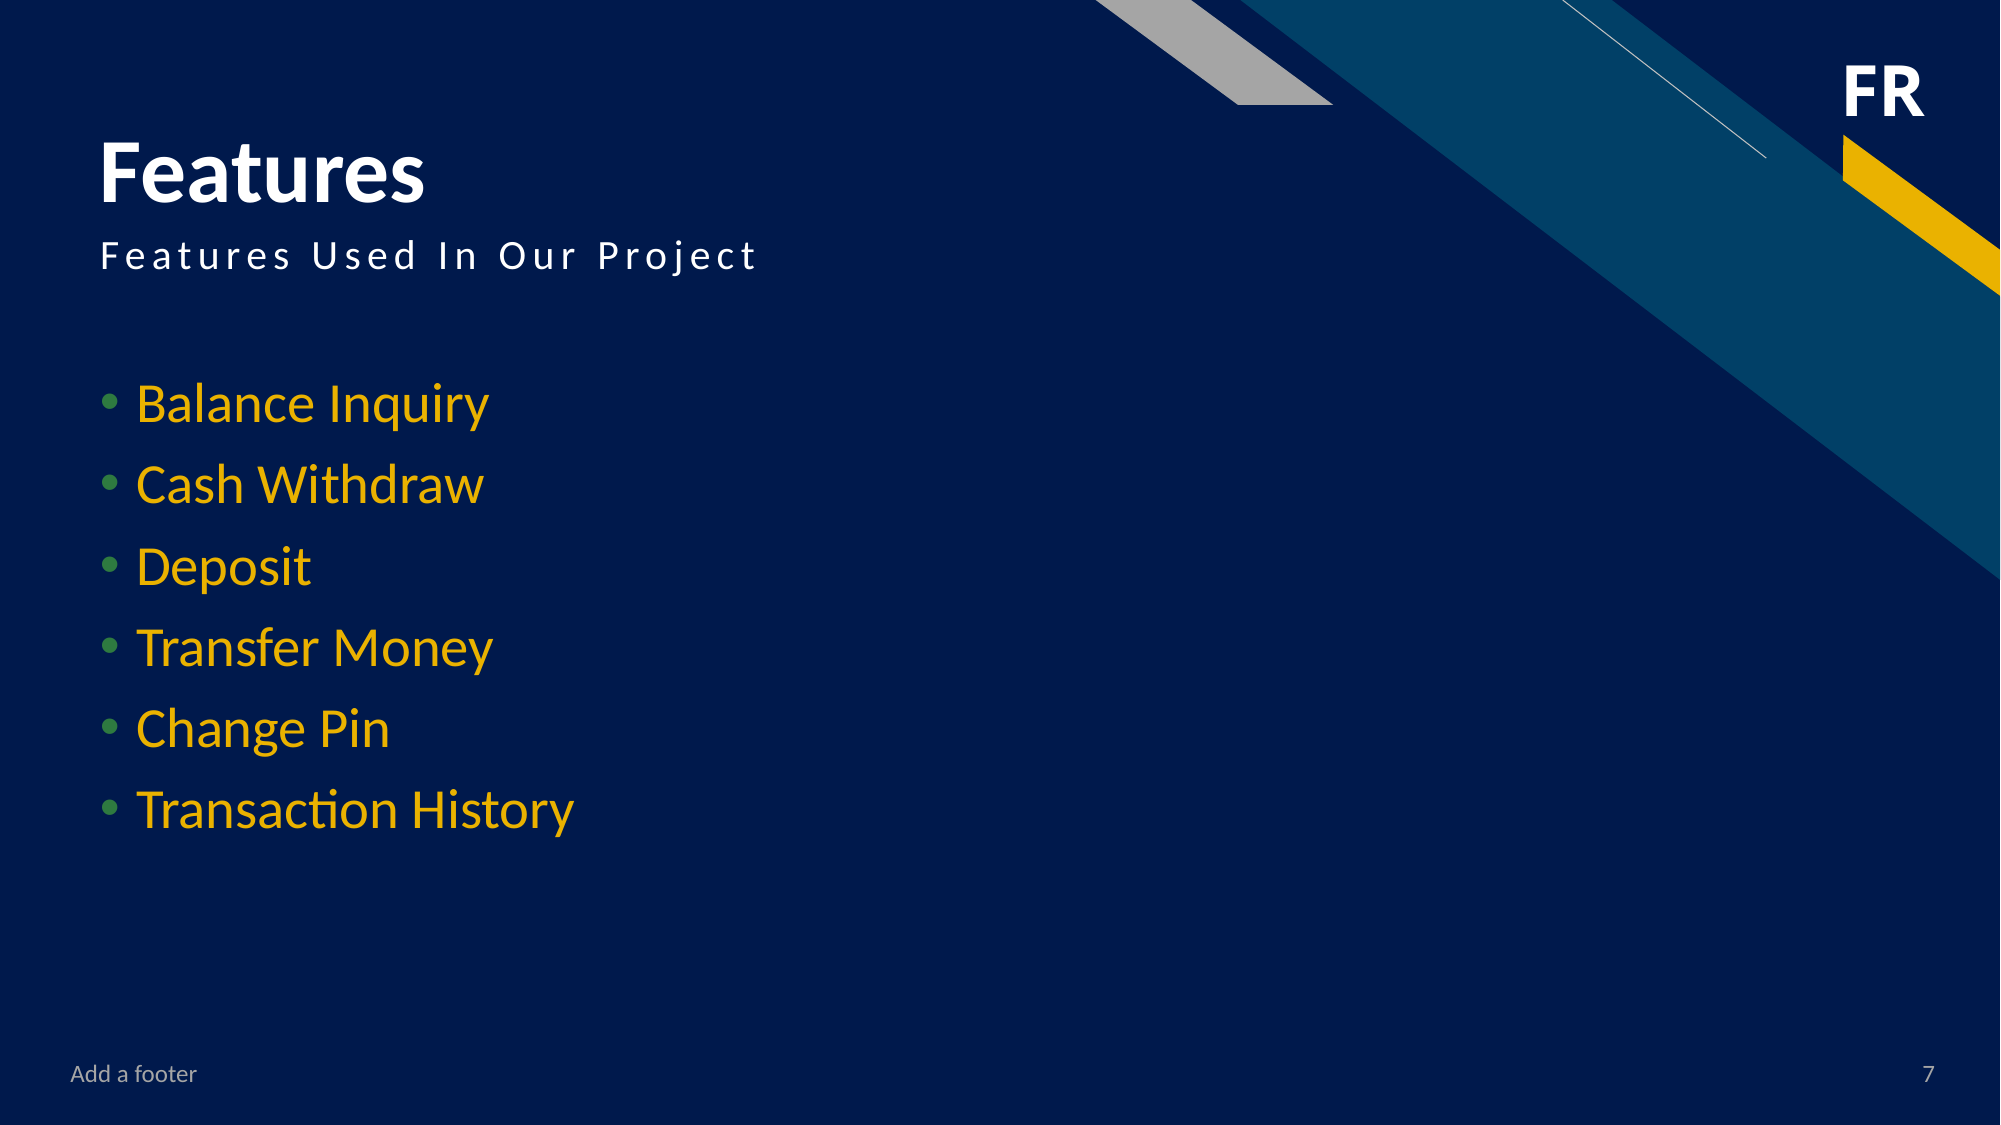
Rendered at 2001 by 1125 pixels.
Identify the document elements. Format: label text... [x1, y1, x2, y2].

footer Add a footer [55, 1042, 731, 1103]
title Features [85, 34, 1453, 223]
text_box Balance Inquiry Cash Withdraw Deposit Transfer Money Change Pin Transaction History [85, 366, 896, 852]
slide_number 7 [1828, 1042, 1950, 1103]
list Features Used In Our Project [85, 225, 1295, 326]
